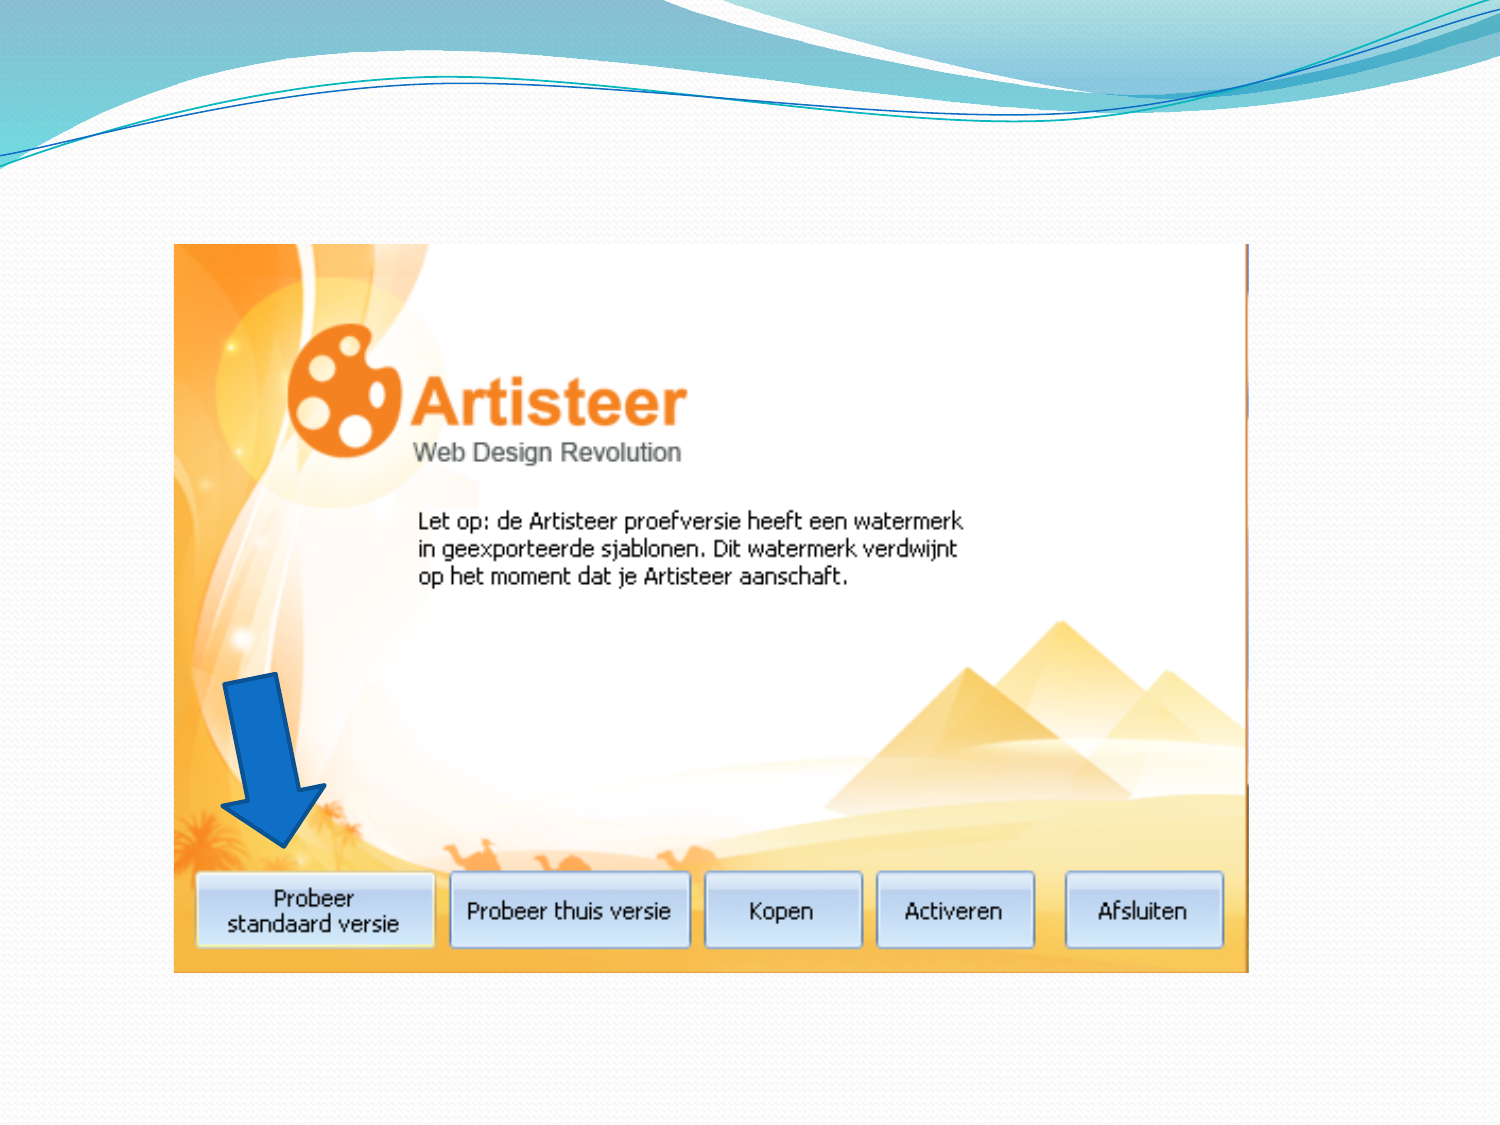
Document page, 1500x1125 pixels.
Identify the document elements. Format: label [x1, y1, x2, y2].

text_box [0, 0, 1500, 74]
picture [173, 243, 1249, 973]
